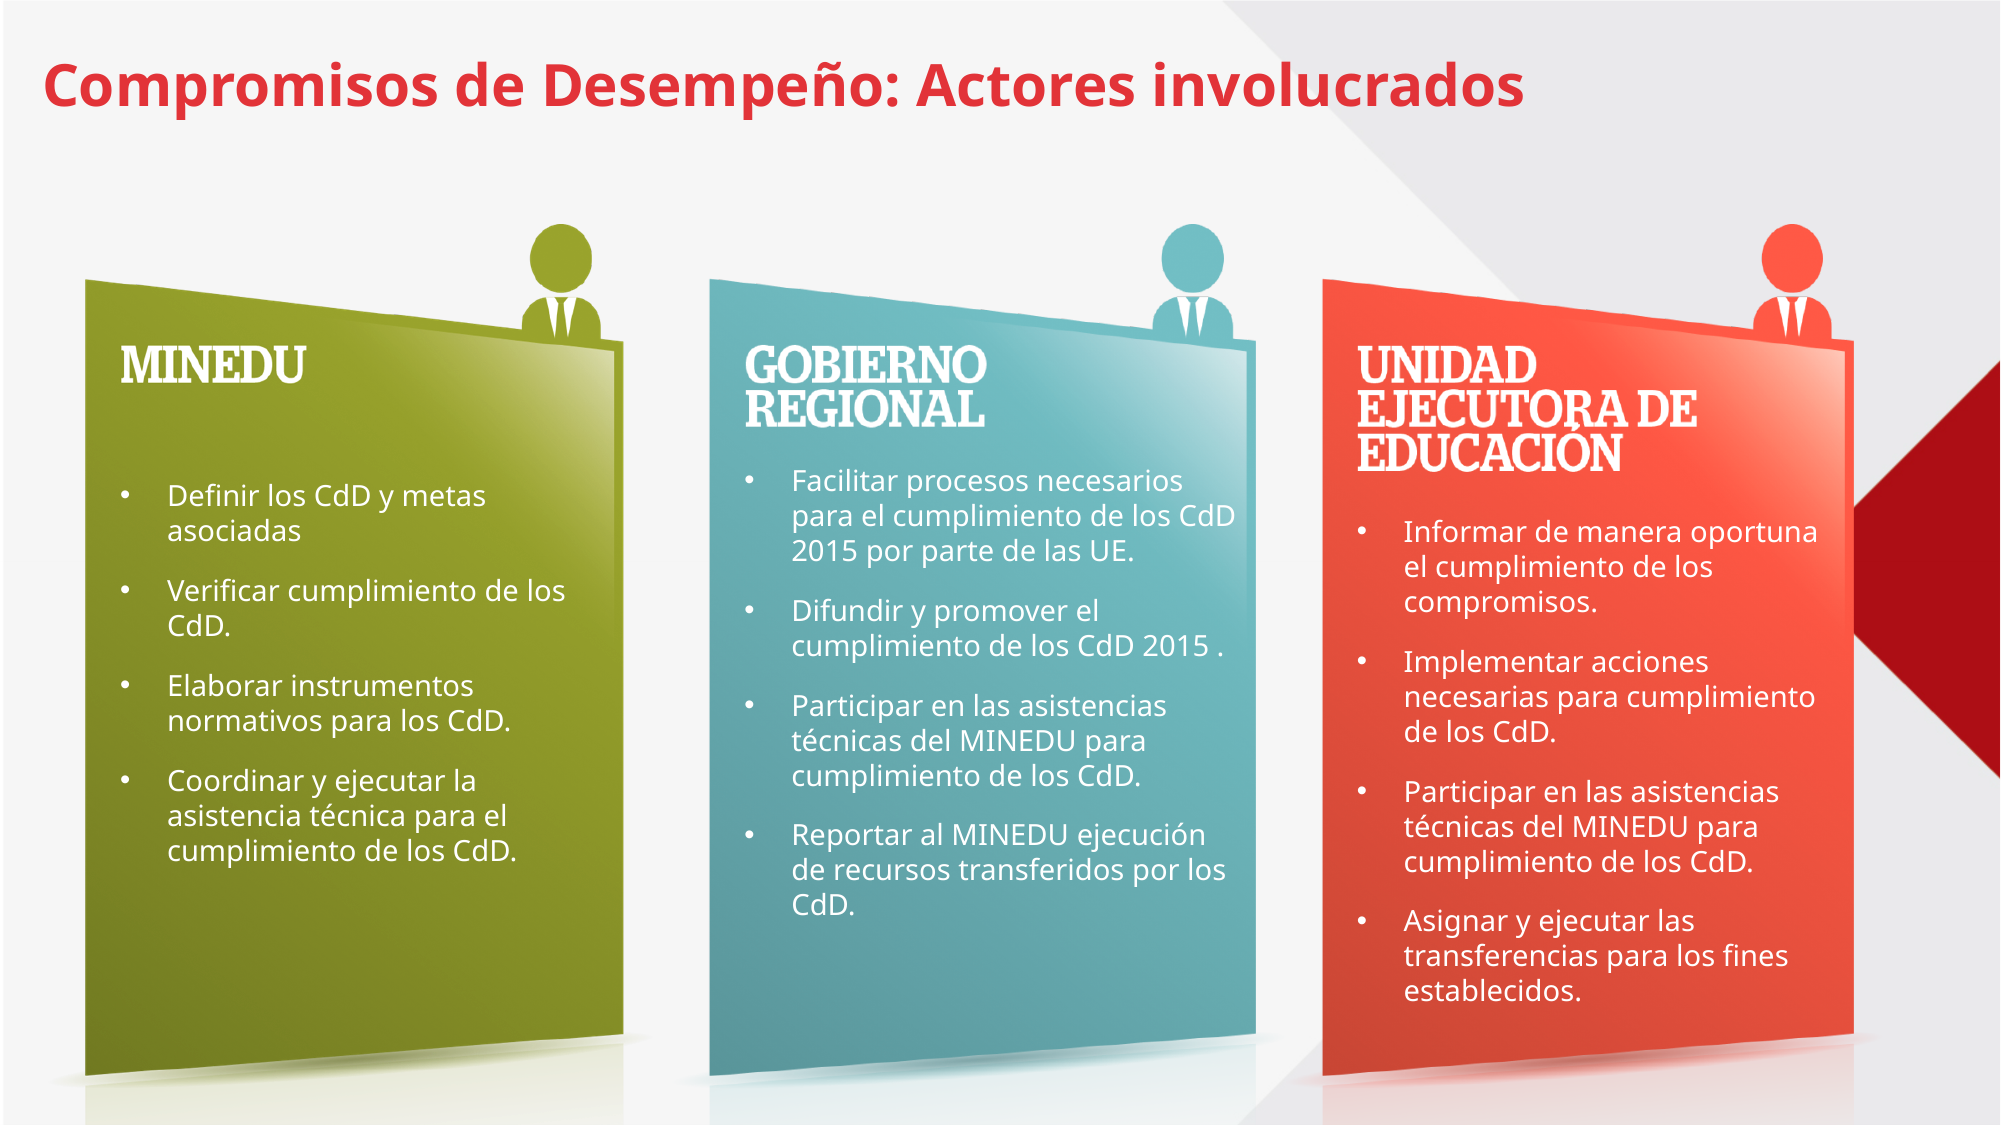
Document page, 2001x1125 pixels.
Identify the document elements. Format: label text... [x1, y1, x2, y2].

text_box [1285, 224, 1883, 1125]
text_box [47, 224, 653, 1125]
text_box Compromisos de Desempeño: Actores involucrados [27, 31, 1990, 135]
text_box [671, 224, 1285, 1125]
picture [0, 0, 2001, 1125]
